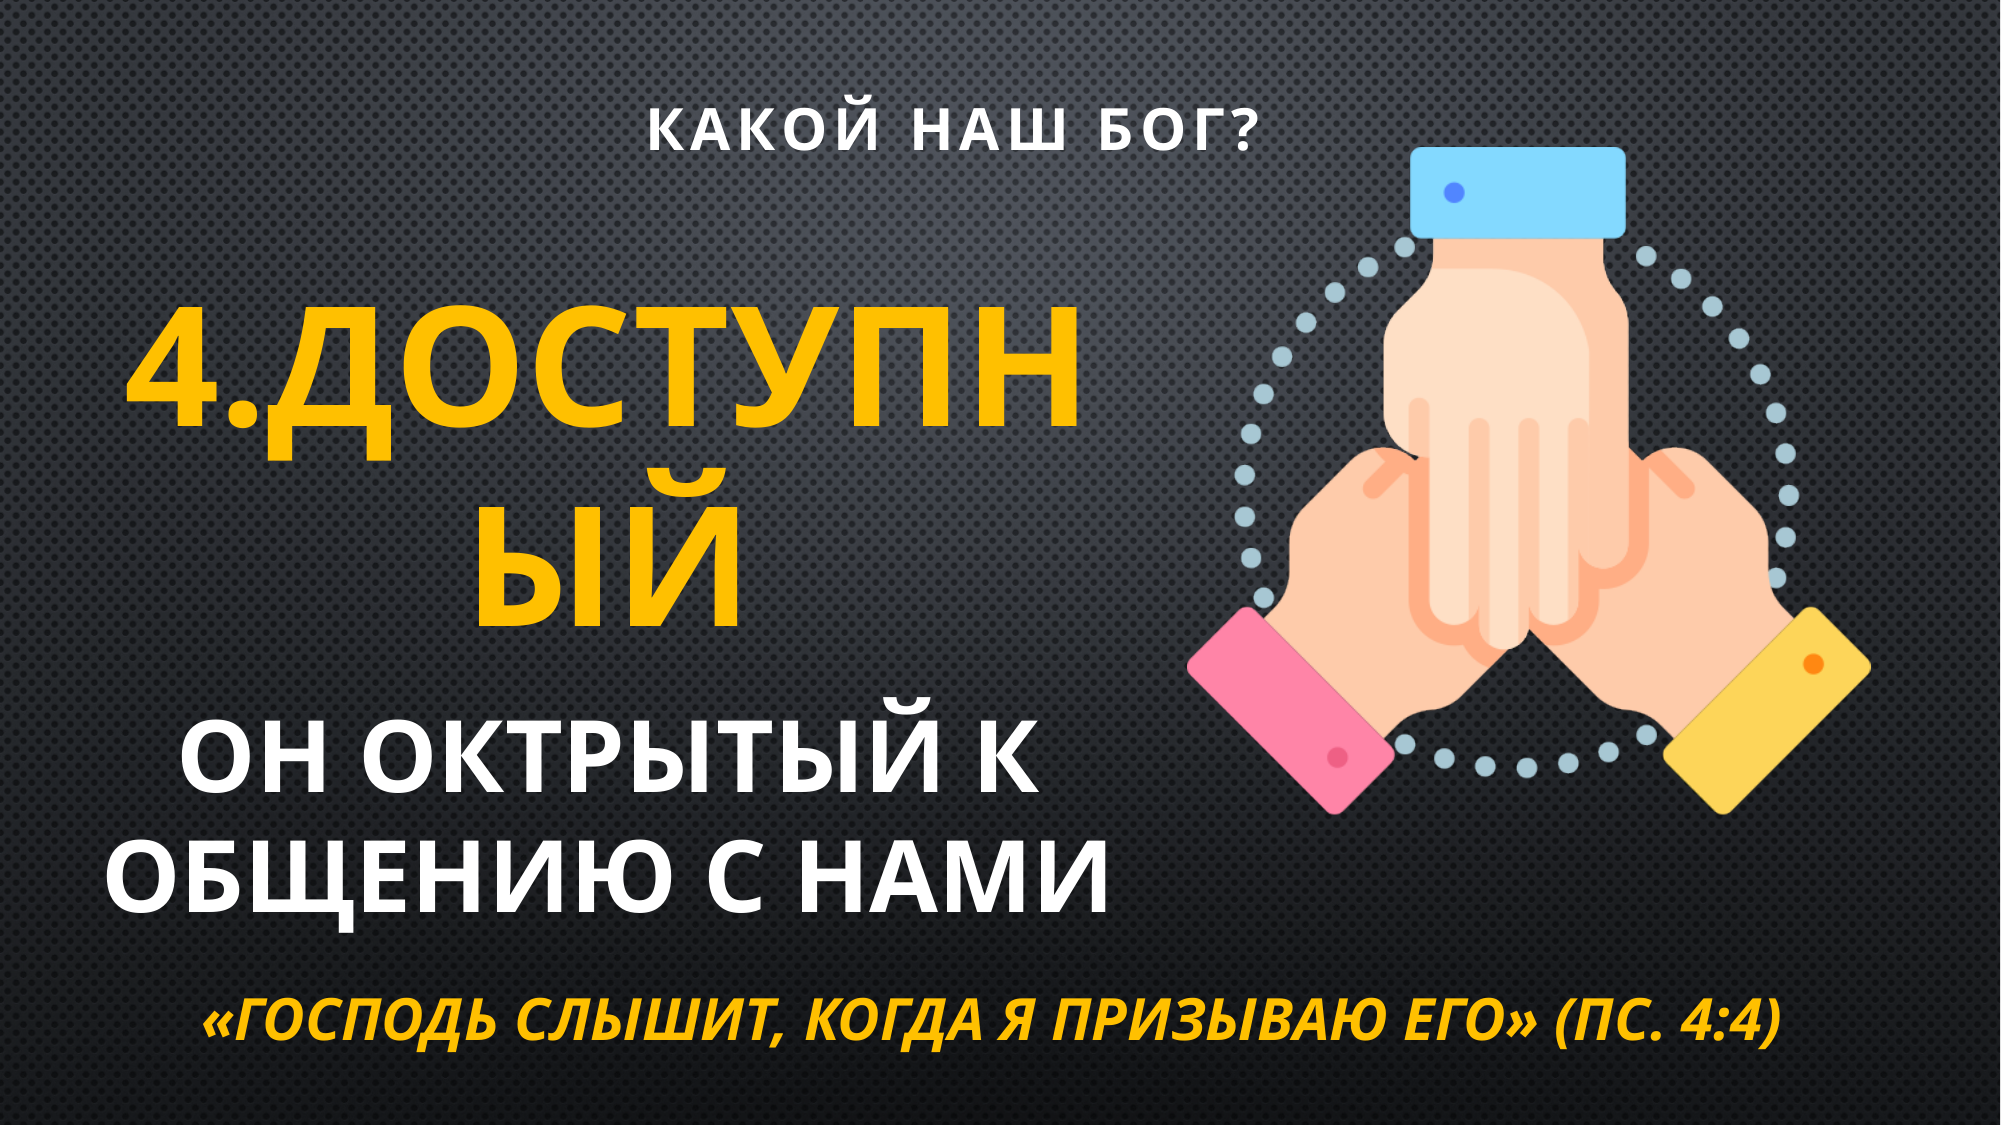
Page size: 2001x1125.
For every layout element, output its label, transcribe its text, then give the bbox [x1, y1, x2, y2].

text_box КАКОЙ НАШ БОГ? [327, 84, 1578, 170]
subtitle 4.Доступный Он октрытый к общению с нами [57, 252, 1160, 507]
text_box «Господь слышит, когда я призываю Его» (ПС. 4:4) [14, 974, 1970, 1125]
picture [1187, 139, 1871, 824]
